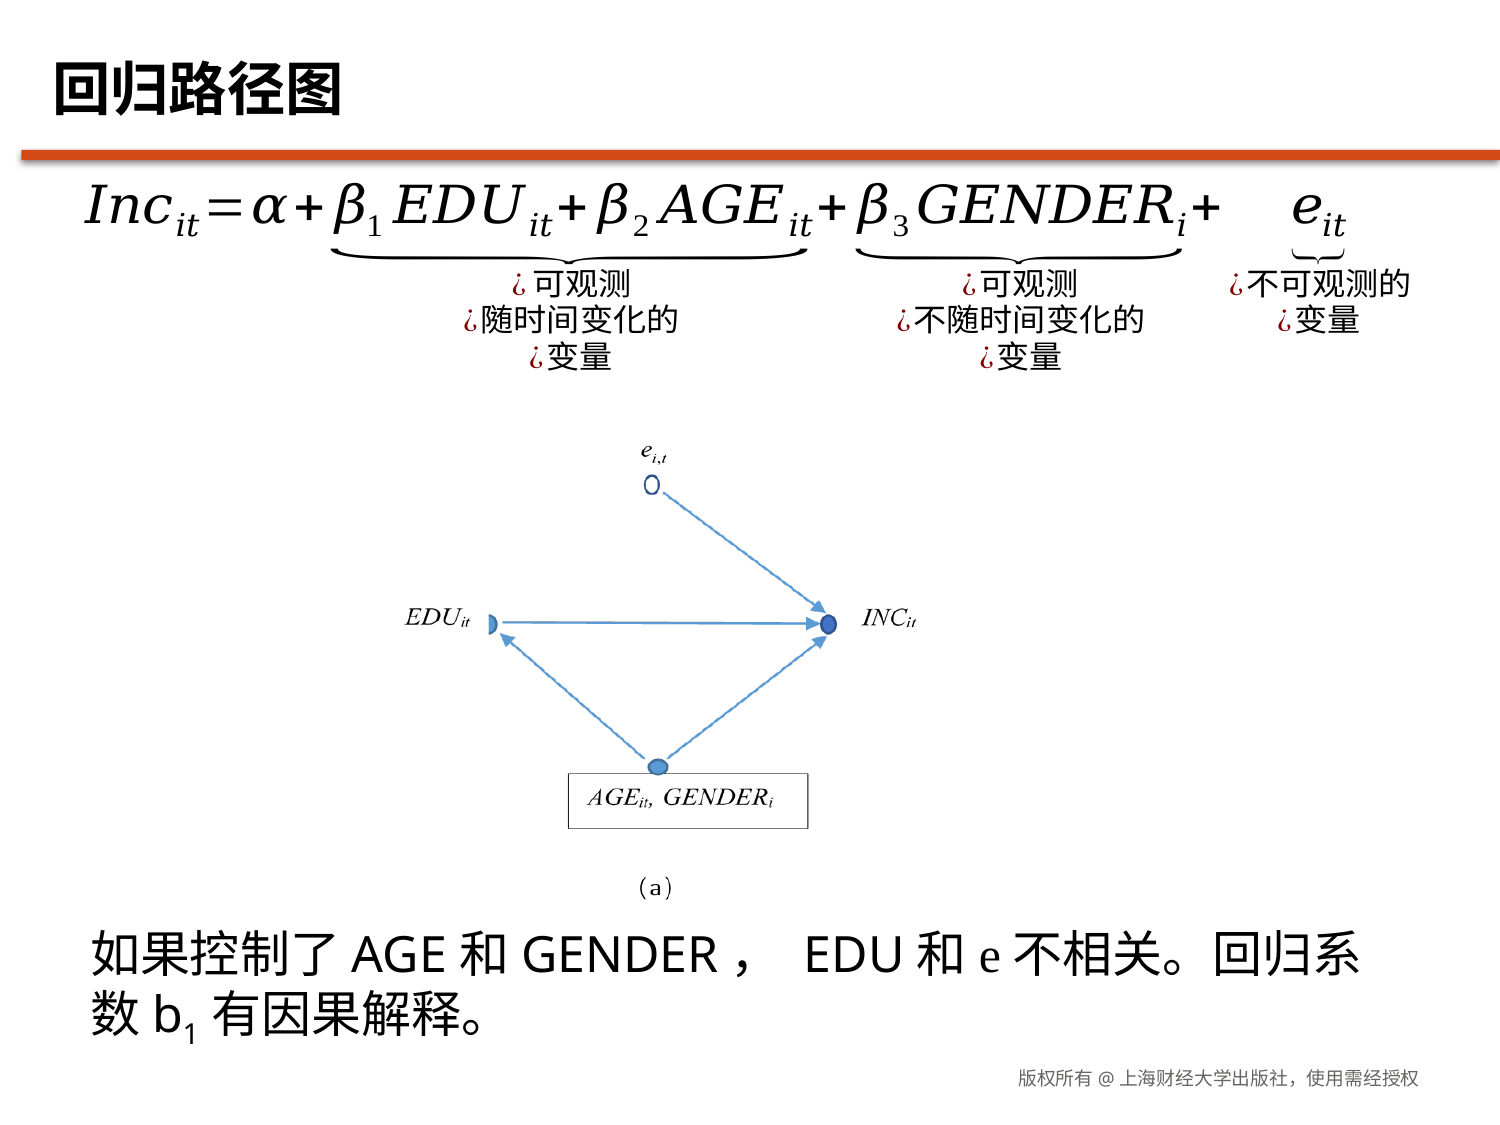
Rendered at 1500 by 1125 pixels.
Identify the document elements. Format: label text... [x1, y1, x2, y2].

footer 版权所有@上海财经大学出版社，使用需经授权 [975, 1046, 1463, 1109]
list 如果控制了AGE和GENDER， EDU和e不相关。回归系数b1有因果解释。 [75, 914, 1413, 1091]
picture [387, 424, 951, 915]
title 回归路径图 [37, 50, 1450, 138]
